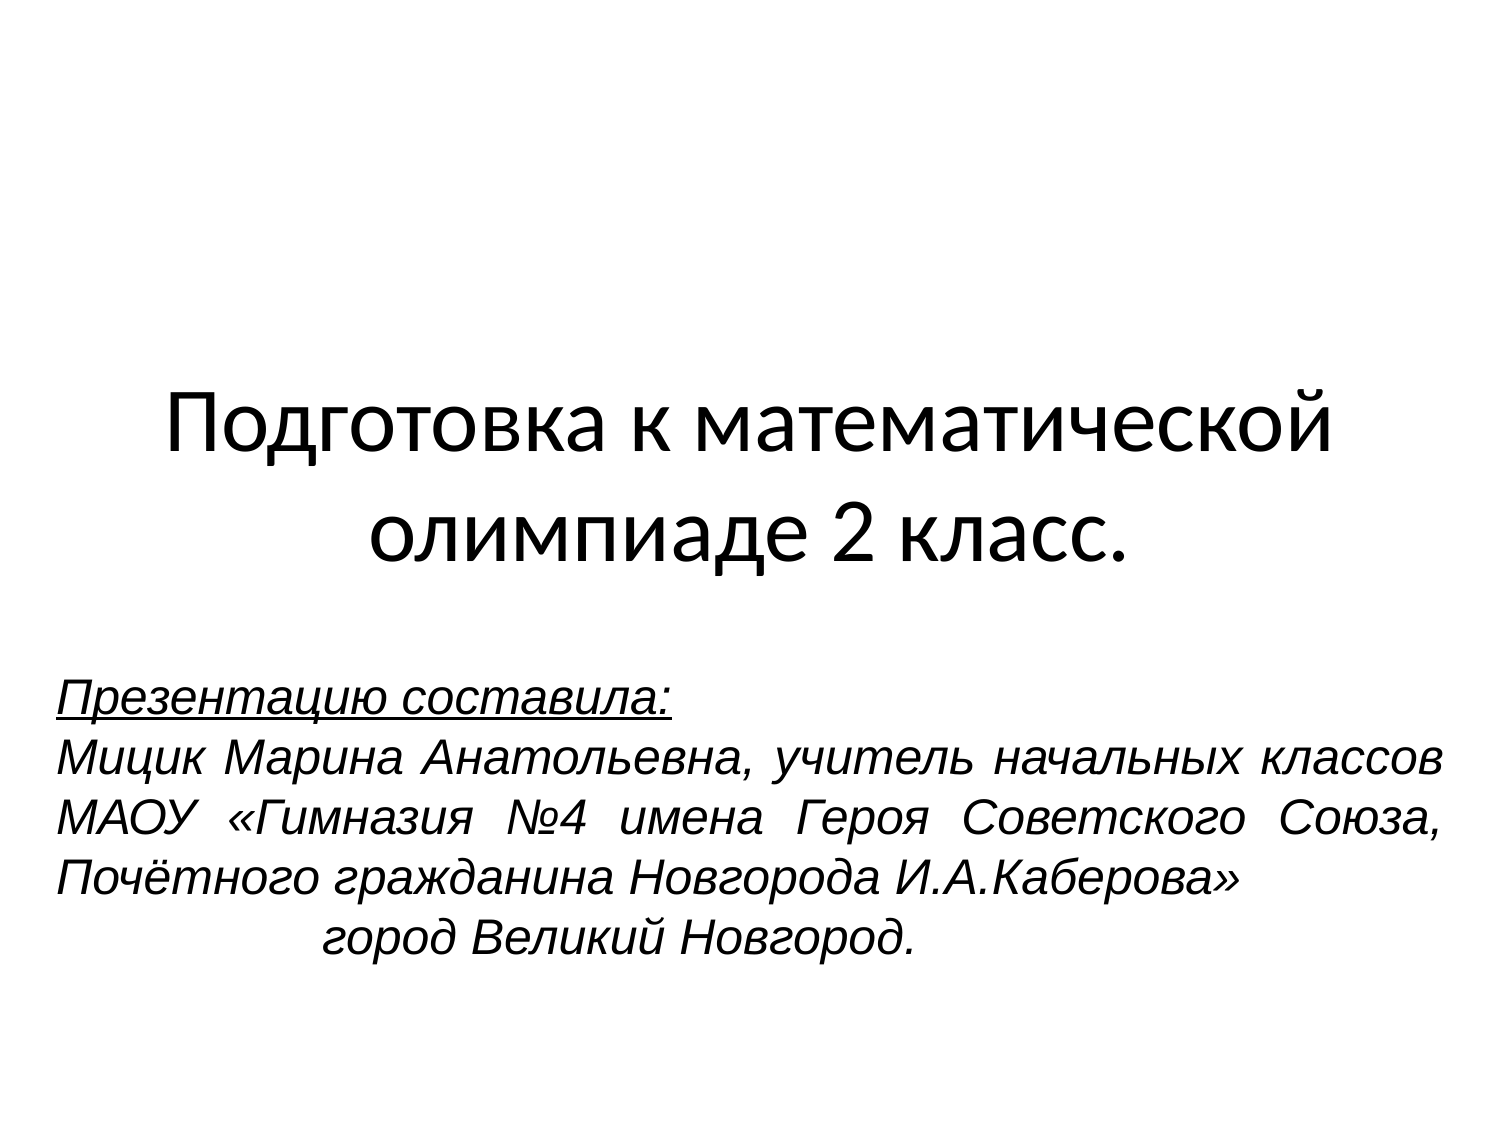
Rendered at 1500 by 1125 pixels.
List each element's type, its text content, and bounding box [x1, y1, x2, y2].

title Подготовка к математической олимпиаде 2 класс. [112, 349, 1388, 591]
text_box Презентацию составила: Мицик Марина Анатольевна, учитель начальных классов МАОУ «Гимназия №4 имена Героя Советского Союза, Почётного гражданина Новгорода И.А.Каберова» город Великий Новгород. [41, 656, 1459, 972]
